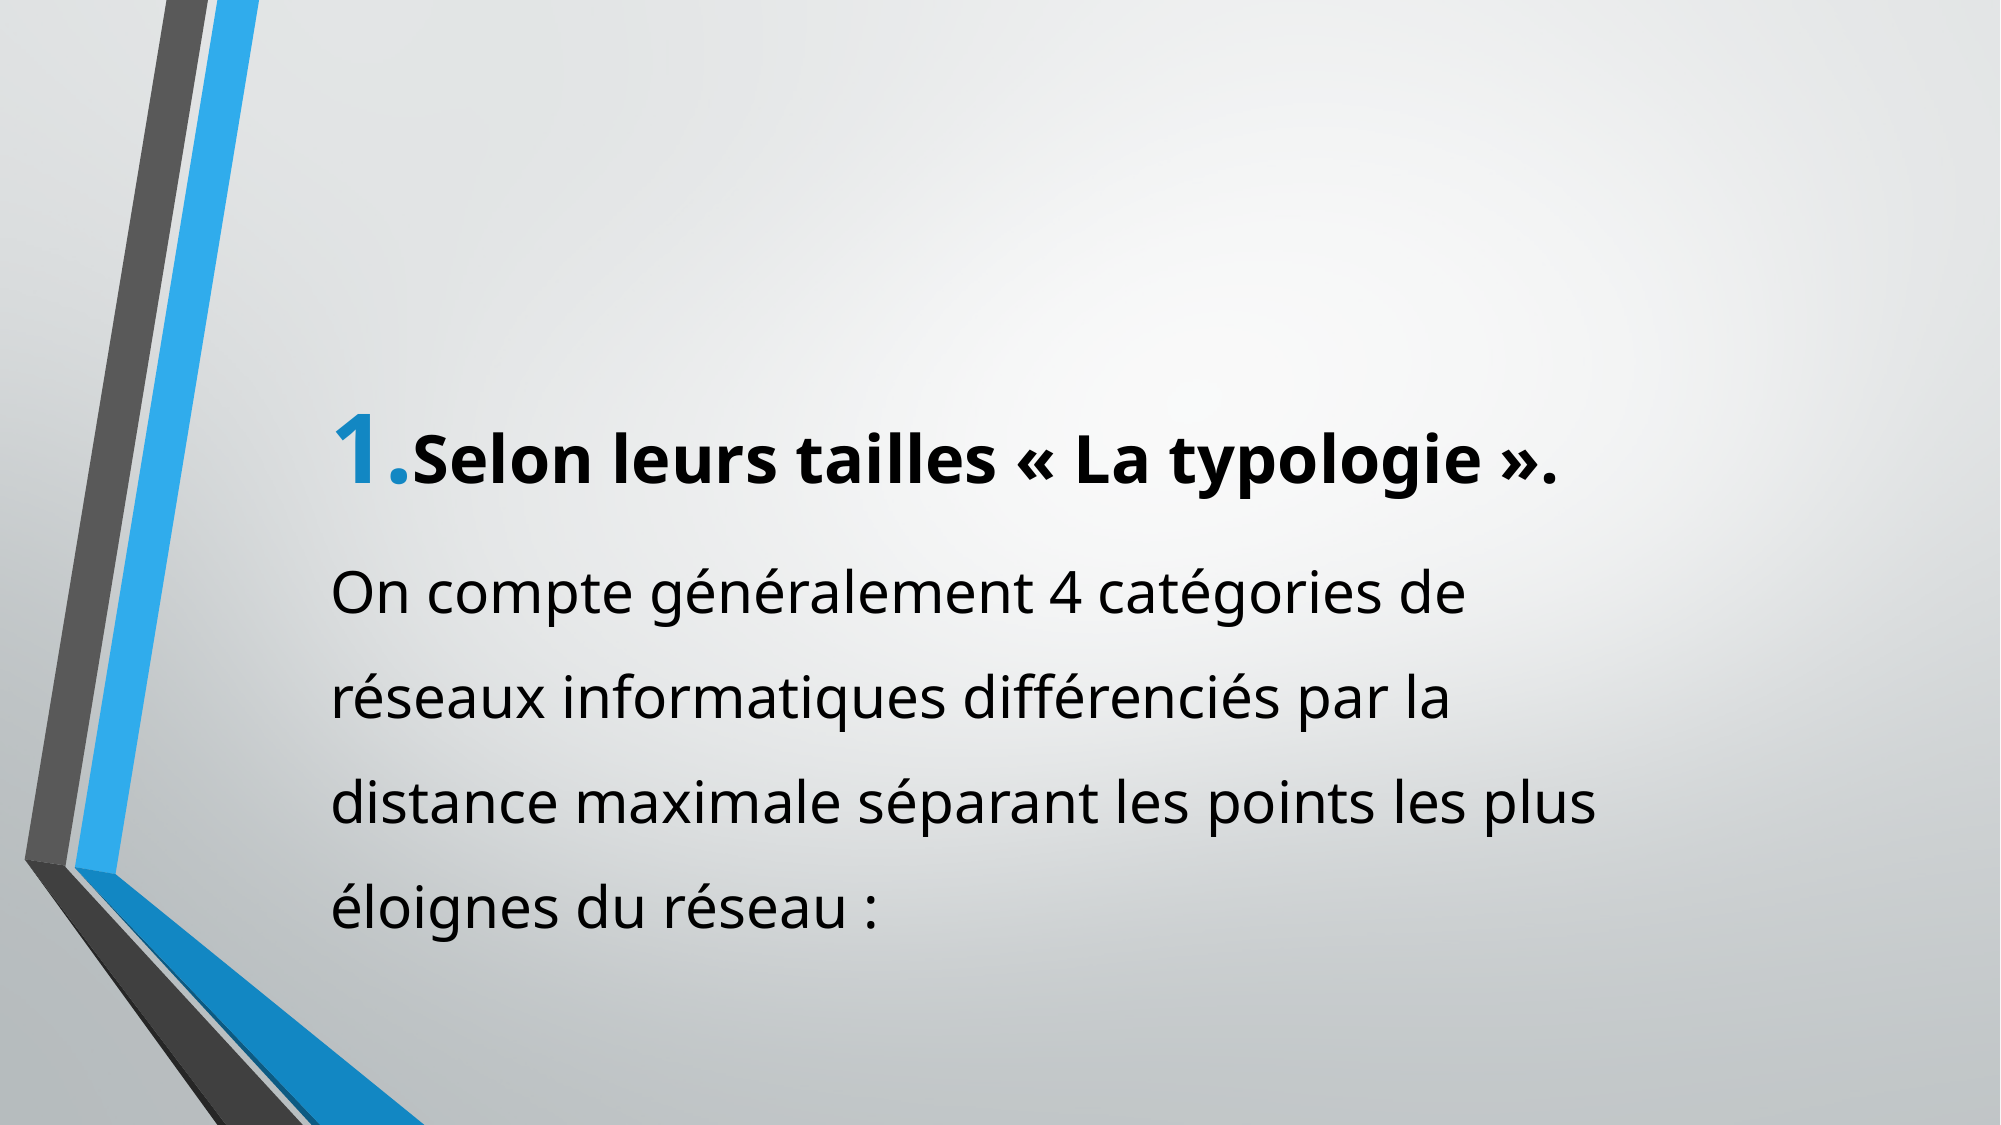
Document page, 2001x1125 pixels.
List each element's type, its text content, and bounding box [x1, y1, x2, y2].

list Selon leurs tailles « La typologie ». On compte généralement 4 catégories de réseaux informatiques différenciés par la distance maximale séparant les points les plus éloignes du réseau : [314, 369, 1689, 1125]
